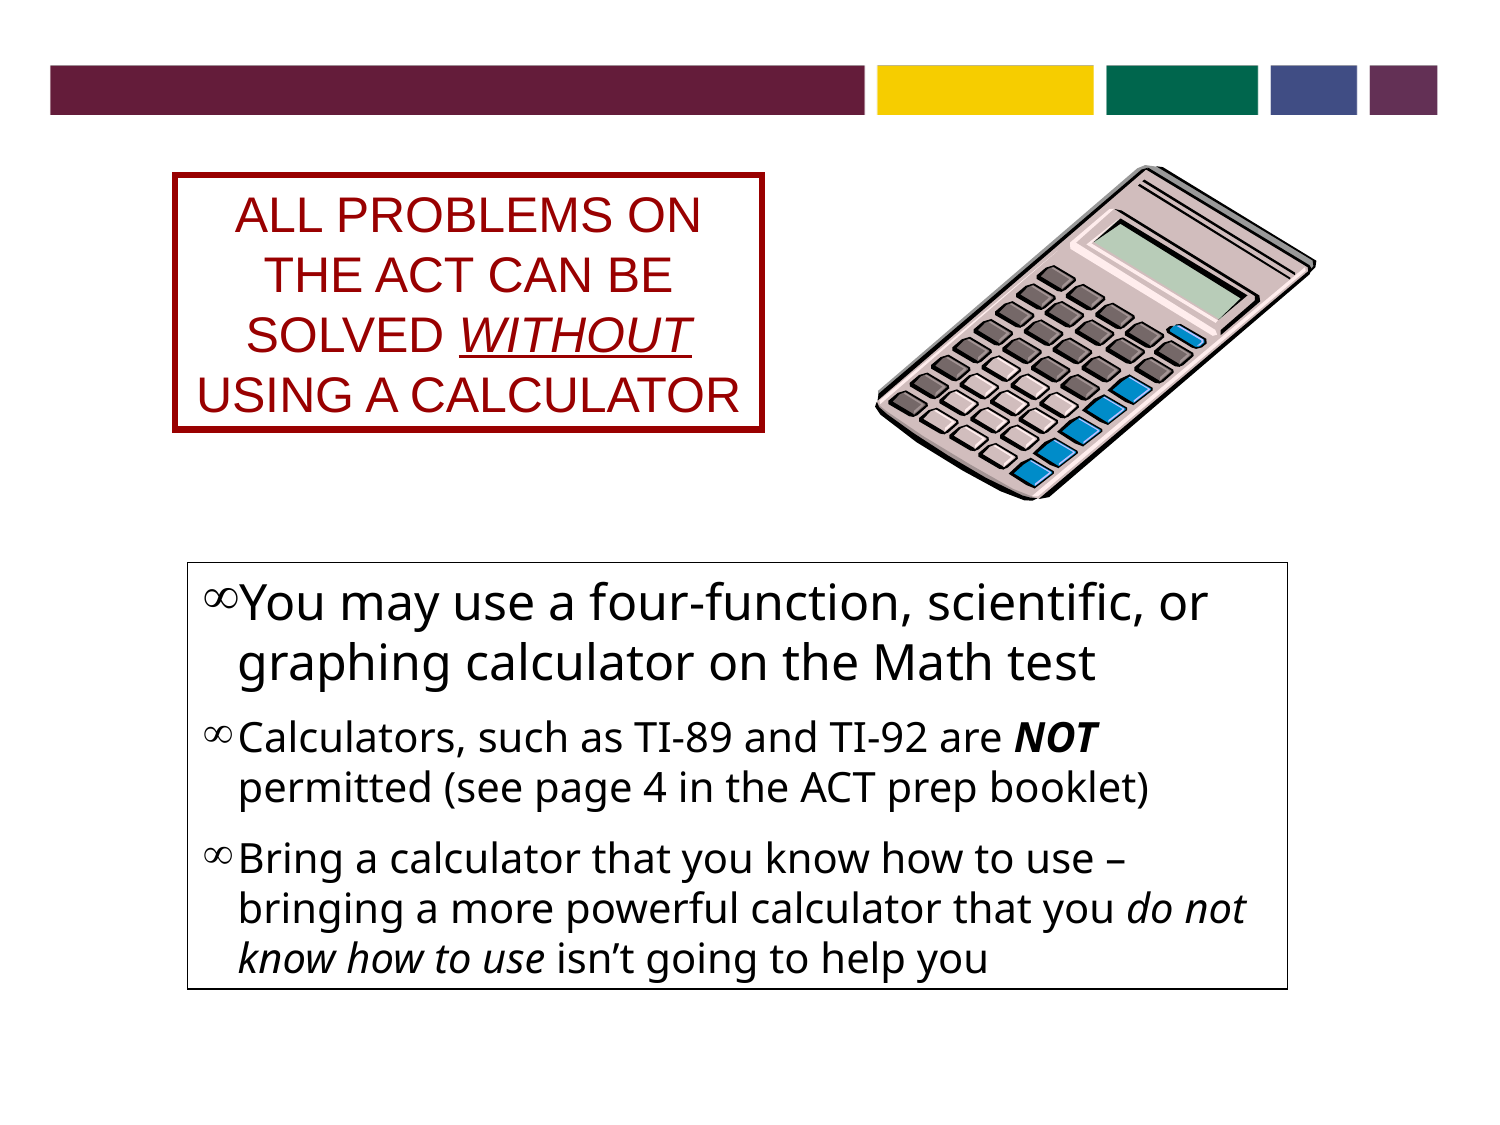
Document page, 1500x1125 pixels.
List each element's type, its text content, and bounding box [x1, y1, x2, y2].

picture [37, 49, 1438, 116]
picture [874, 162, 1321, 504]
text_box You may use a four-function, scientific, or graphing calculator on the Math test Calculators, such as TI-89 and TI-92 are NOT permitted (see page 4 in the ACT prep booklet) Bring a calculator that you know how to use – bringing a more powerful calculator that you do not know how to use isn’t going to help you [187, 562, 1288, 989]
text_box ALL PROBLEMS ON THE ACT CAN BE SOLVED WITHOUT USING A CALCULATOR [174, 174, 763, 430]
